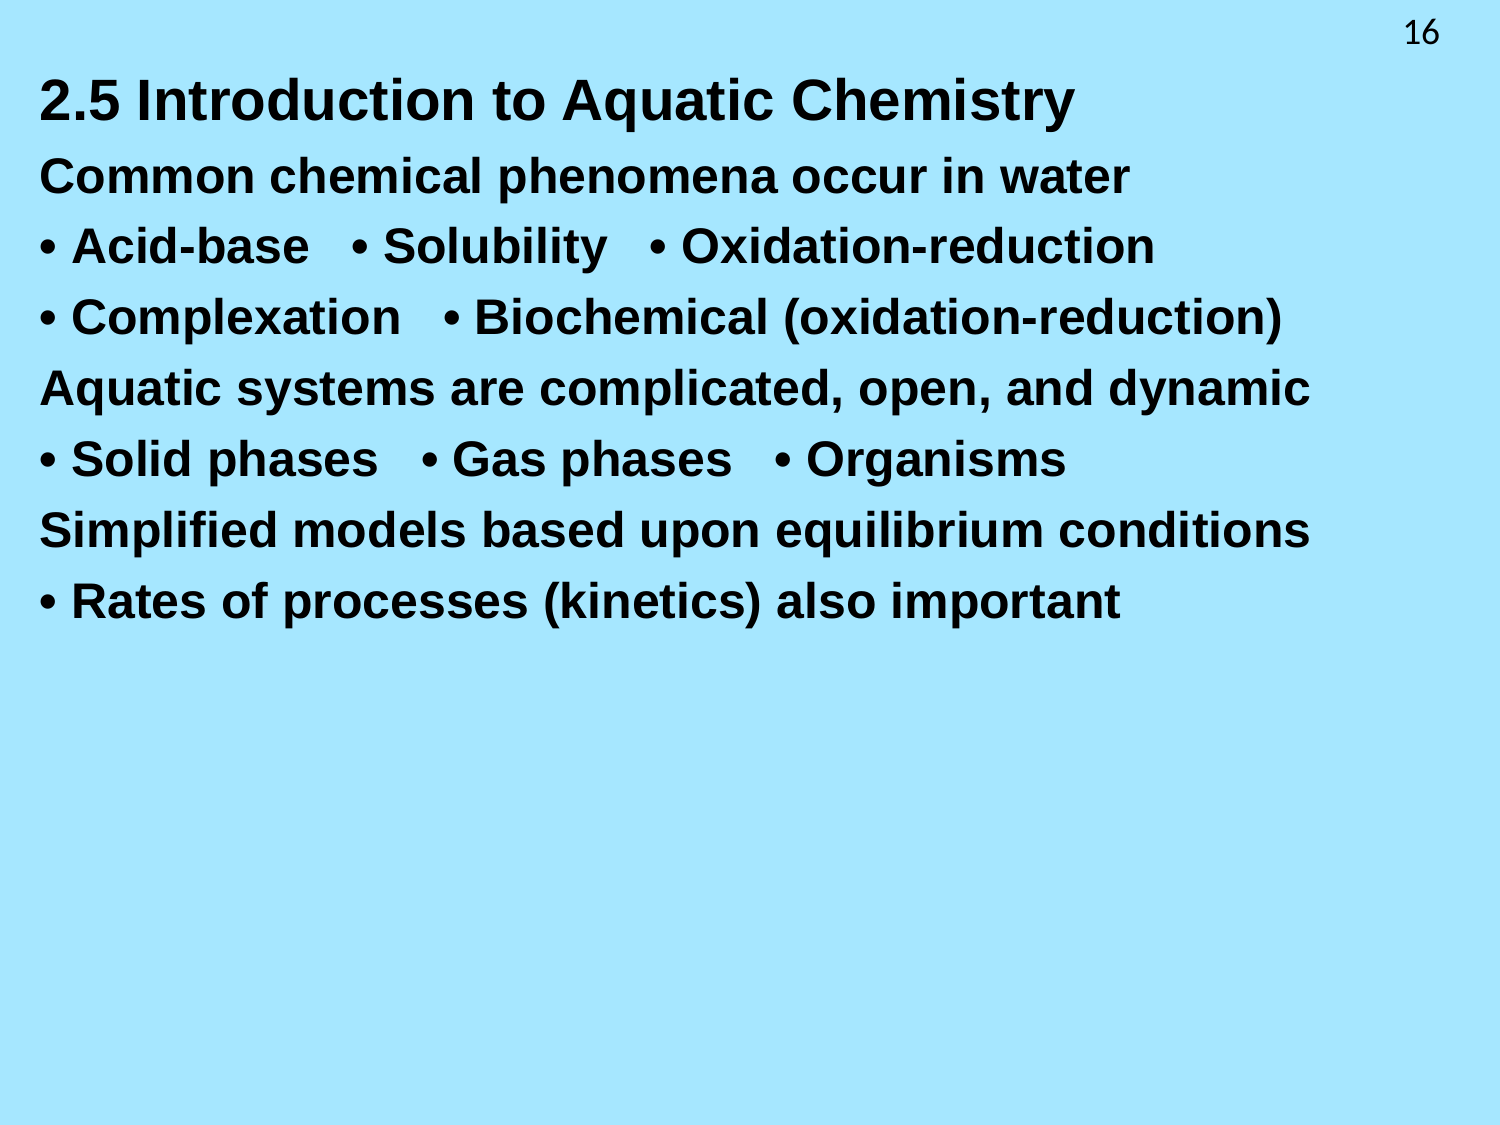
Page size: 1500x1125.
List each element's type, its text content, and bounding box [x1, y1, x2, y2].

text_box 16 [1387, 0, 1500, 60]
text_box 2.5 Introduction to Aquatic Chemistry Common chemical phenomena occur in water • Acid-base • Solubility • Oxidation-reduction • Complexation • Biochemical (oxidation-reduction) Aquatic systems are complicated, open, and dynamic • Solid phases • Gas phases • Organisms Simplified models based upon equilibrium conditions • Rates of processes (kinetics) also important [24, 50, 1463, 636]
